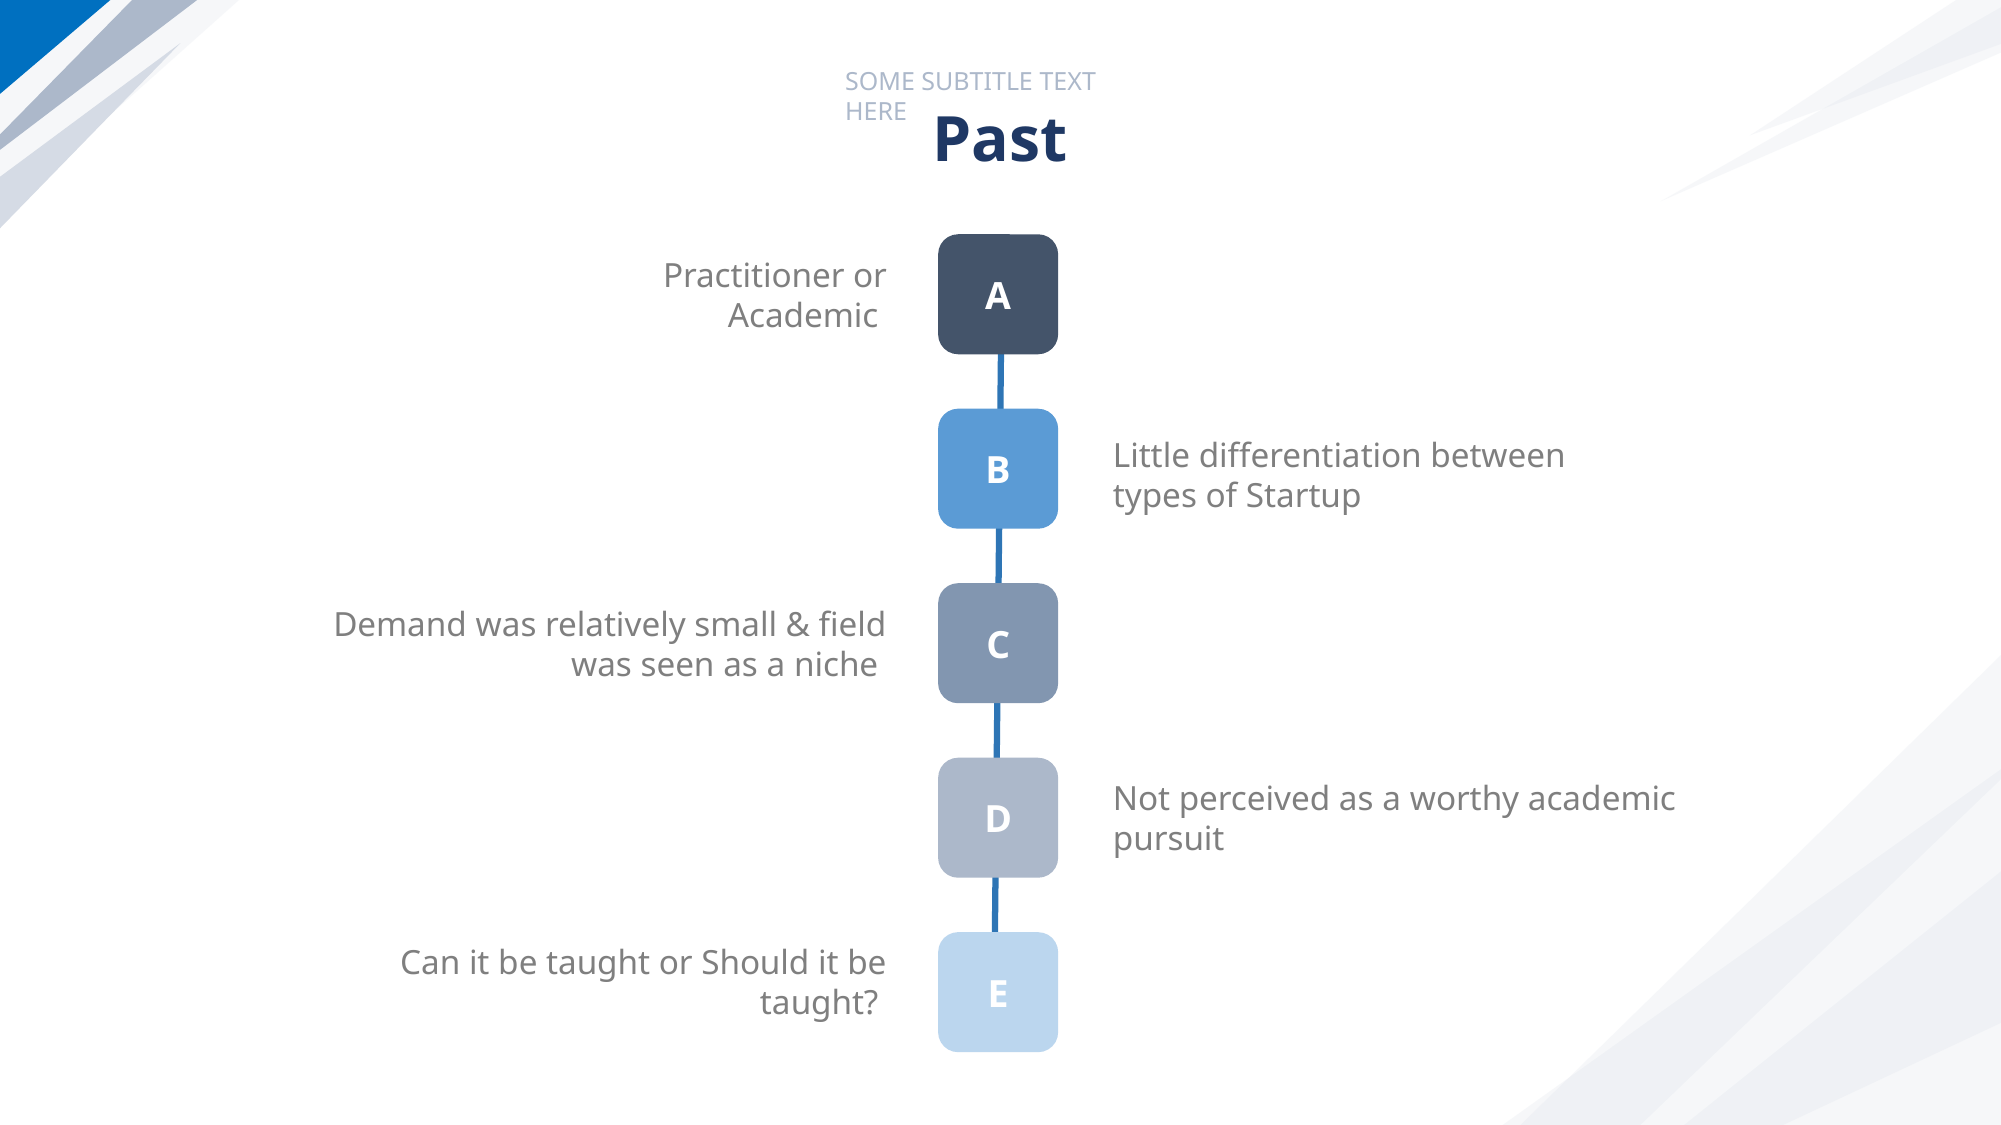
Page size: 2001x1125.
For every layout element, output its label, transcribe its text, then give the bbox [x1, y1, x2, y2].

title Past [137, 73, 1863, 210]
text_box D [938, 757, 989, 878]
text_box E [938, 932, 1059, 1053]
text_box SOME SUBTITLE TEXT HERE [830, 57, 1170, 104]
text_box B [938, 408, 989, 529]
text_box D [1007, 757, 1059, 878]
text_box Little differentiation between types of Startup [1097, 426, 1649, 523]
text_box B [1007, 408, 1059, 529]
text_box Practitioner or Academic [588, 246, 903, 343]
text_box Can it be taught or Should it be taught? [383, 933, 903, 1030]
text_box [994, 266, 1003, 973]
text_box C [1007, 583, 1059, 704]
text_box A [938, 234, 1059, 355]
text_box C [938, 583, 989, 704]
text_box Demand was relatively small & field was seen as a niche [318, 595, 903, 692]
text_box Not perceived as a worthy academic pursuit [1097, 769, 1698, 866]
